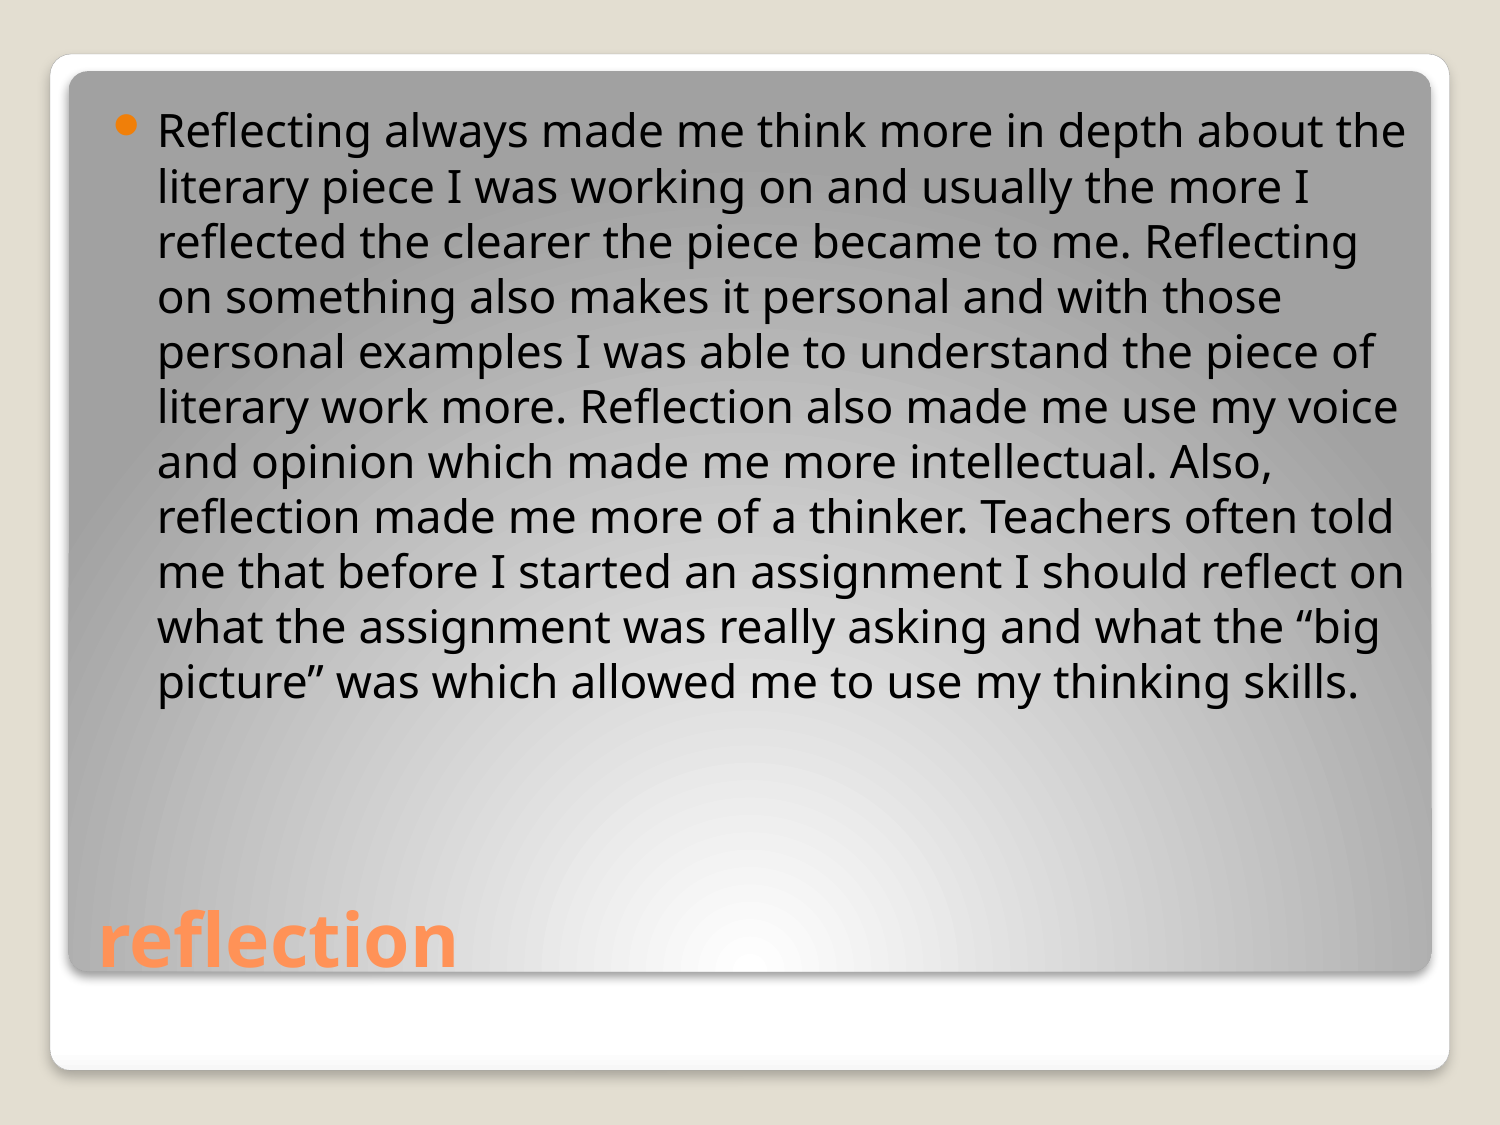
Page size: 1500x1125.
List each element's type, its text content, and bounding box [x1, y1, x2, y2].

list Reflecting always made me think more in depth about the literary piece I was working on and usually the more I reflected the clearer the piece became to me. Reflecting on something also makes it personal and with those personal examples I was able to understand the piece of literary work more. Reflection also made me use my voice and opinion which made me more intellectual. Also, reflection made me more of a thinker. Teachers often told me that before I started an assignment I should reflect on what the assignment was really asking and what the “big picture” was which allowed me to use my thinking skills. [82, 86, 1425, 774]
title reflection [82, 817, 1425, 990]
